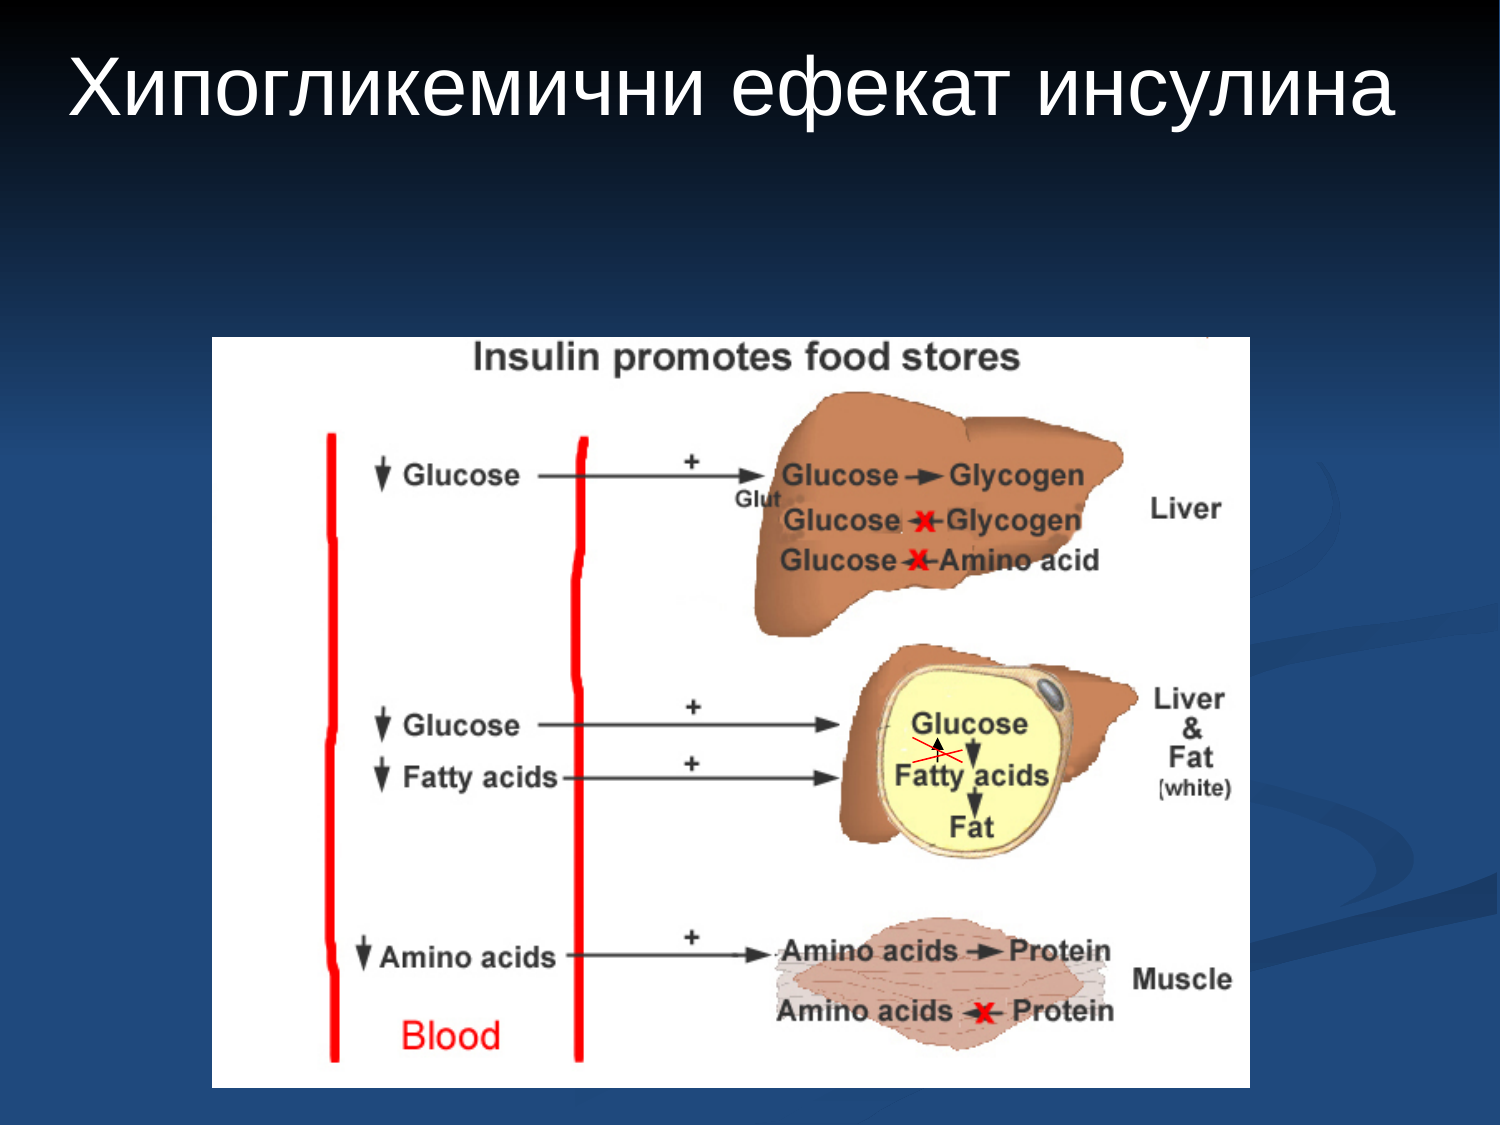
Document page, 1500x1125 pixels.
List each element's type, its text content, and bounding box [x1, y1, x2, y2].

picture [212, 337, 1251, 1088]
text_box Хипогликемични ефекат инсулина [52, 24, 1412, 140]
